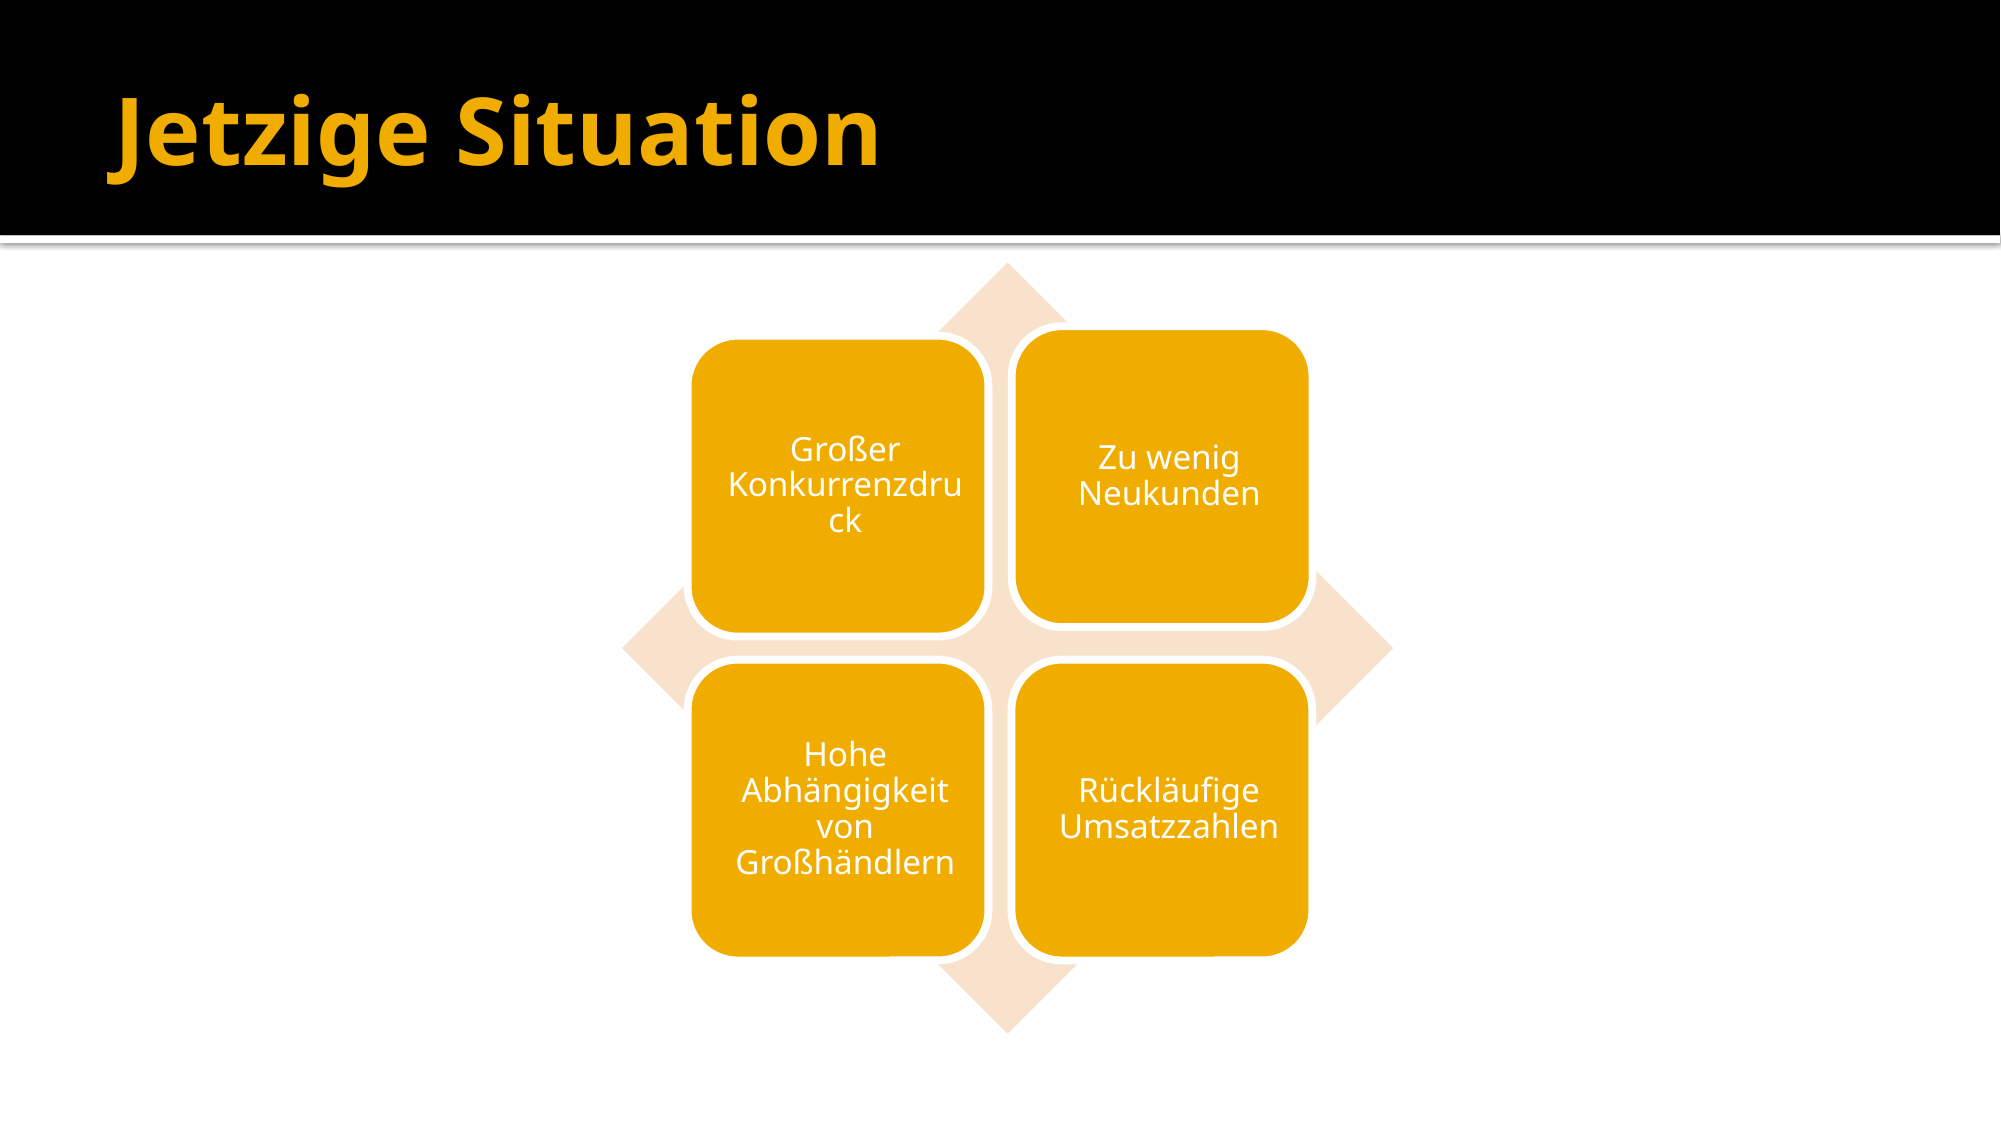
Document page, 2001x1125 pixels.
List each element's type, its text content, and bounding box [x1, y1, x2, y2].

title Jetzige Situation [99, 24, 1900, 231]
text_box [324, 262, 1675, 1034]
